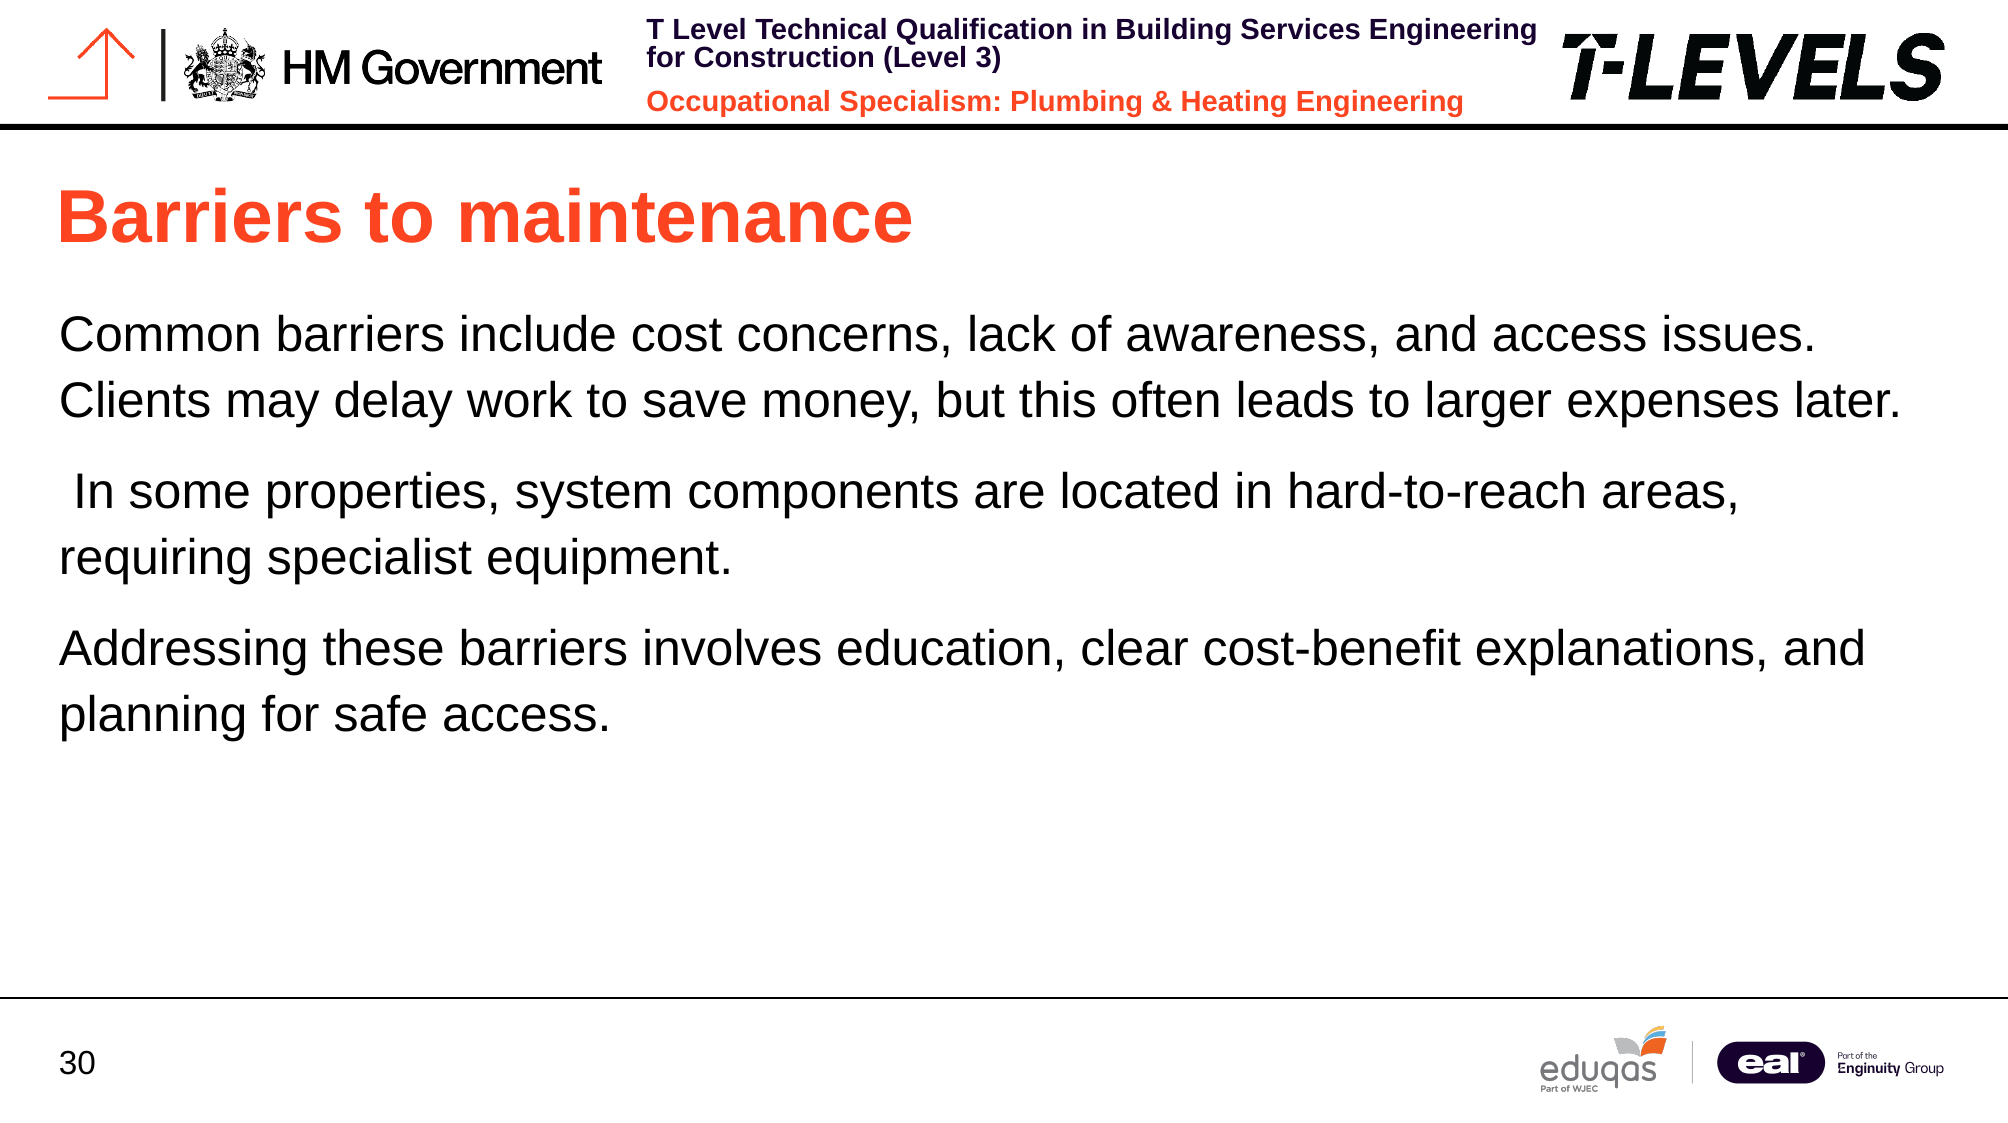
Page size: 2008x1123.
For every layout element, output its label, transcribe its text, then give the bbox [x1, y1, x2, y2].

picture [161, 28, 602, 102]
list Common barriers include cost concerns, lack of awareness, and access issues. Clients may delay work to save money, but this often leads to larger expenses later. In some properties, system components are located in hard-to-reach areas, requiring specialist equipment. Addressing these barriers involves education, clear cost-benefit explanations, and planning for safe access. [59, 295, 1949, 975]
picture [1543, 25, 1964, 108]
title Barriers to maintenance [41, 111, 1949, 314]
picture [43, 27, 141, 100]
picture [1535, 1021, 1949, 1097]
